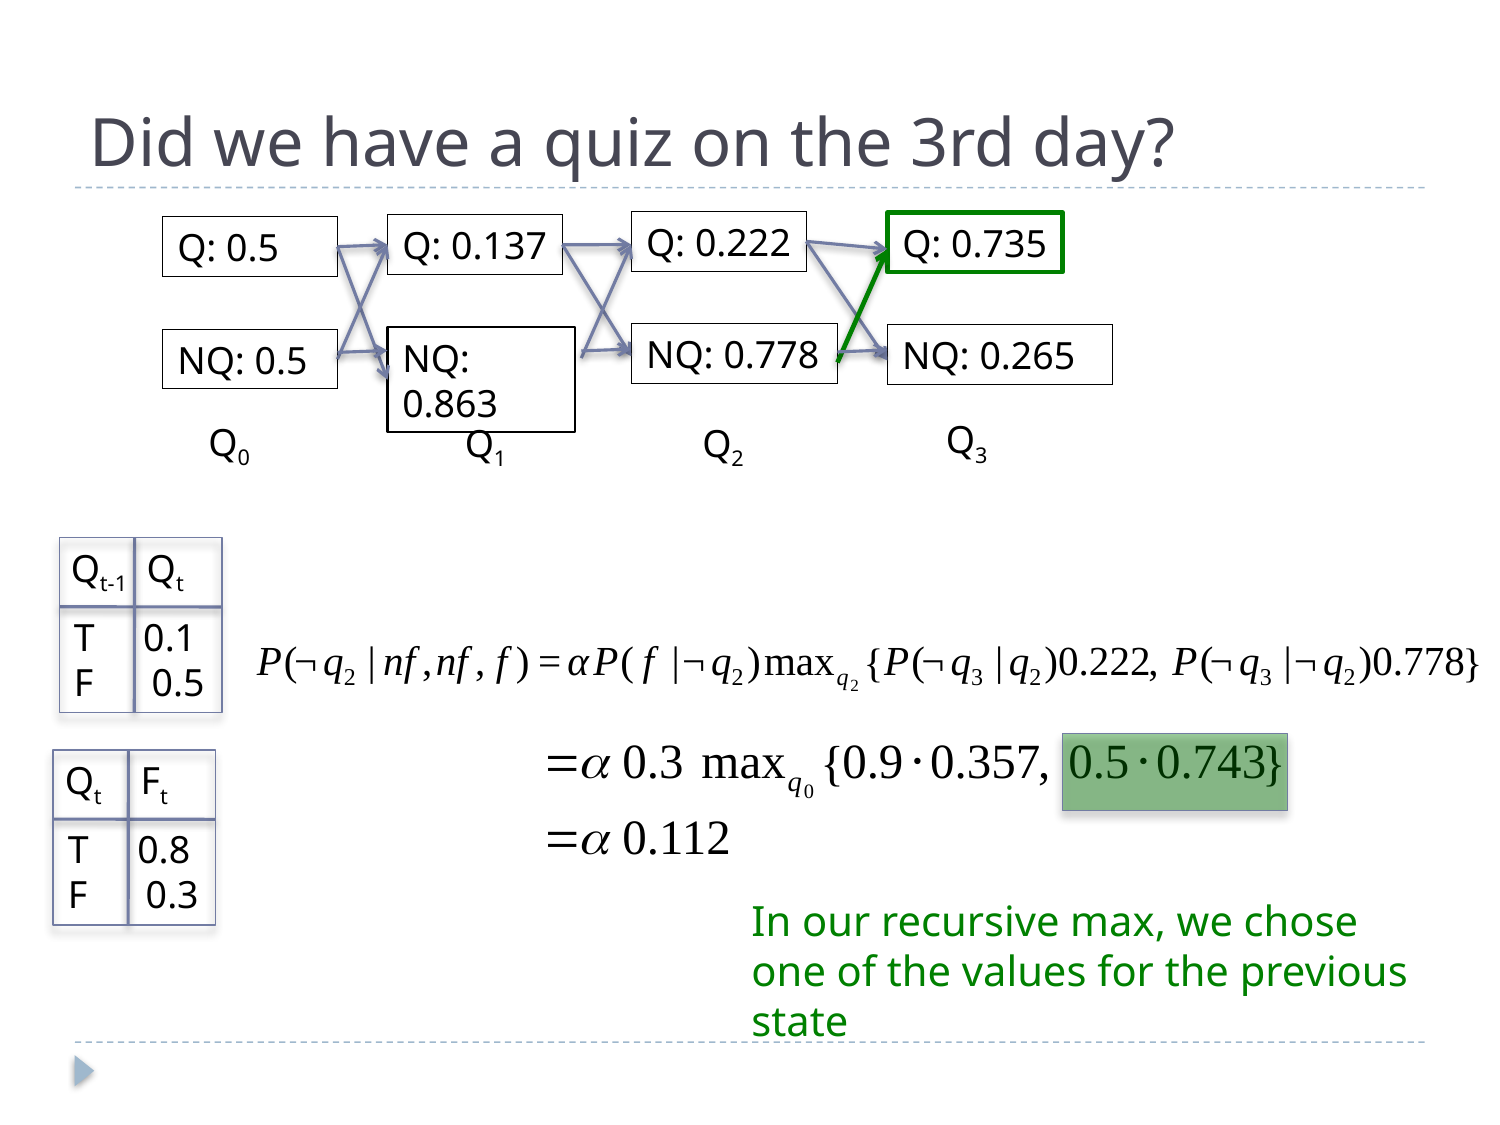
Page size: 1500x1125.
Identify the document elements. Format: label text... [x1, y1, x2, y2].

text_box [806, 242, 888, 361]
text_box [581, 348, 632, 352]
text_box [55, 537, 388, 713]
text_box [249, 637, 1487, 697]
text_box Q0 [193, 411, 375, 478]
text_box Q1 [449, 412, 569, 479]
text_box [837, 349, 888, 353]
text_box Q3 [931, 409, 1113, 475]
text_box Q: 0.222 [631, 211, 807, 272]
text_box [562, 245, 581, 357]
text_box Q: 0.137 [387, 214, 563, 275]
text_box In our recursive max, we chose one of the values for the previous state [736, 887, 1425, 1053]
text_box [49, 749, 216, 926]
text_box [337, 245, 388, 350]
title Did we have a quiz on the 3rd day? [75, 24, 1425, 188]
text_box NQ: 0.5 [162, 329, 338, 389]
text_box NQ: 0.778 [631, 323, 838, 384]
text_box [536, 733, 1288, 804]
text_box Q2 [687, 412, 807, 479]
text_box Q: 0.735 [887, 212, 1063, 273]
text_box NQ: 0.863 [387, 327, 575, 433]
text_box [536, 817, 737, 859]
text_box NQ: 0.265 [887, 324, 1113, 385]
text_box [837, 248, 888, 349]
text_box Q: 0.5 [162, 216, 338, 277]
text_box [581, 244, 632, 348]
